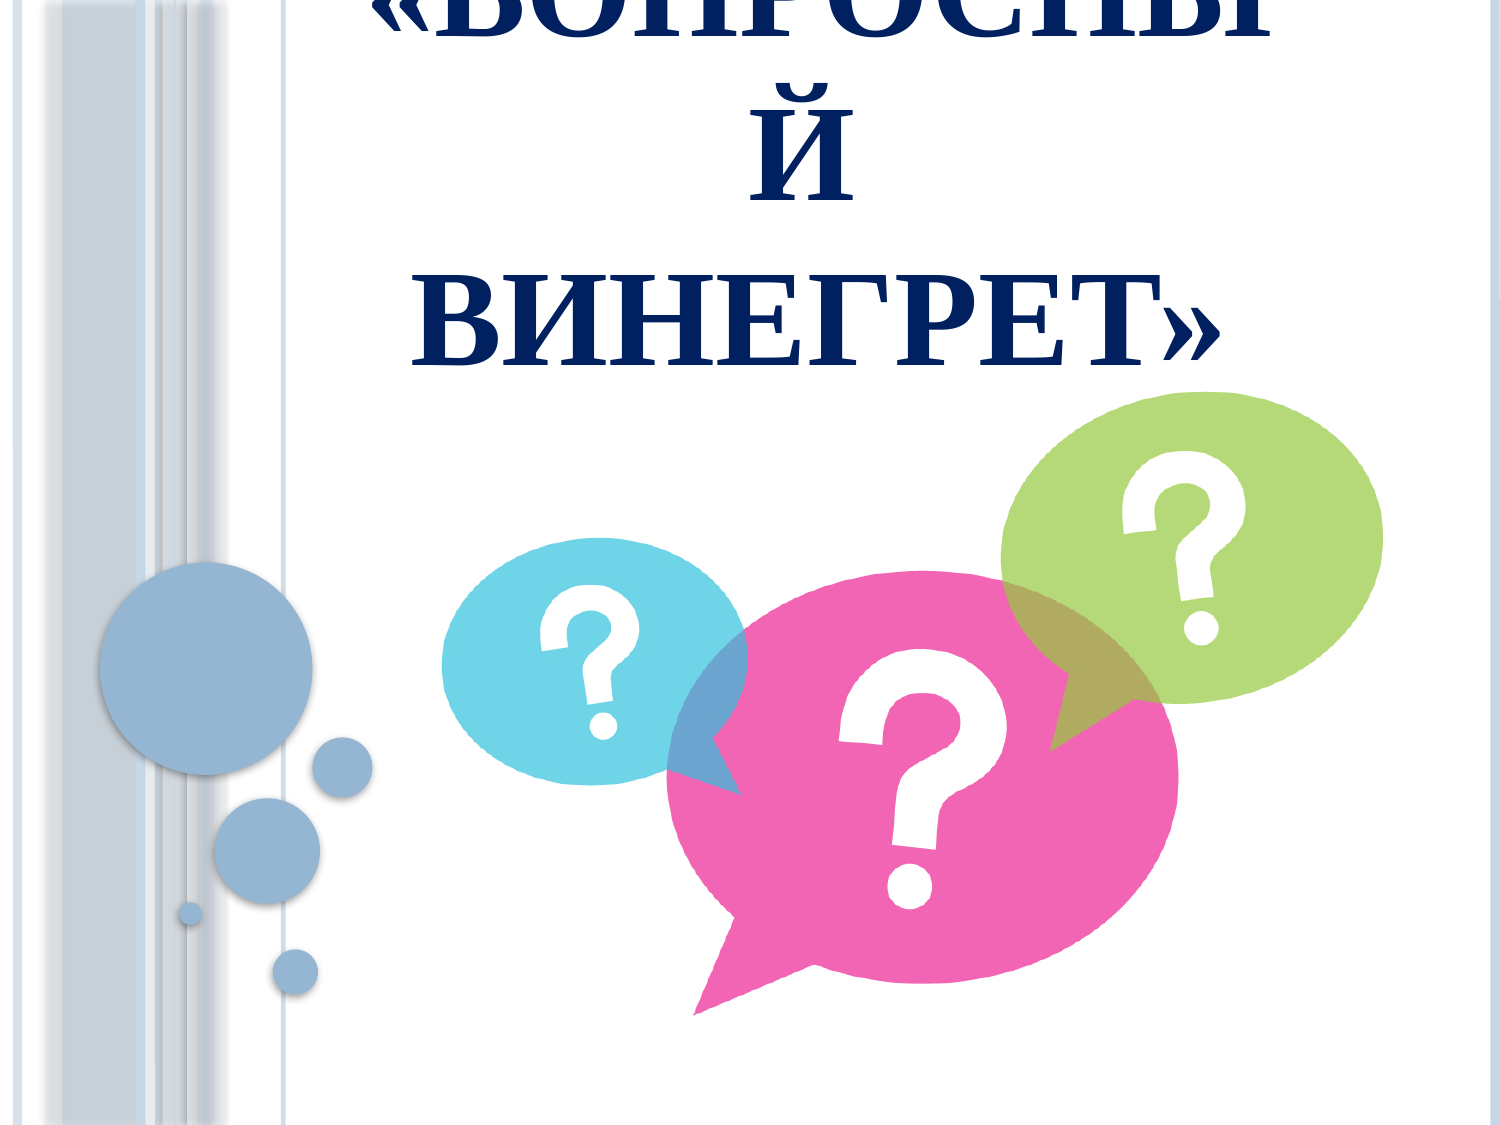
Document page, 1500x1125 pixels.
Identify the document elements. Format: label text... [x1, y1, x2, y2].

picture [395, 313, 1424, 1086]
title «Вопросный винегрет» [312, 90, 1326, 401]
